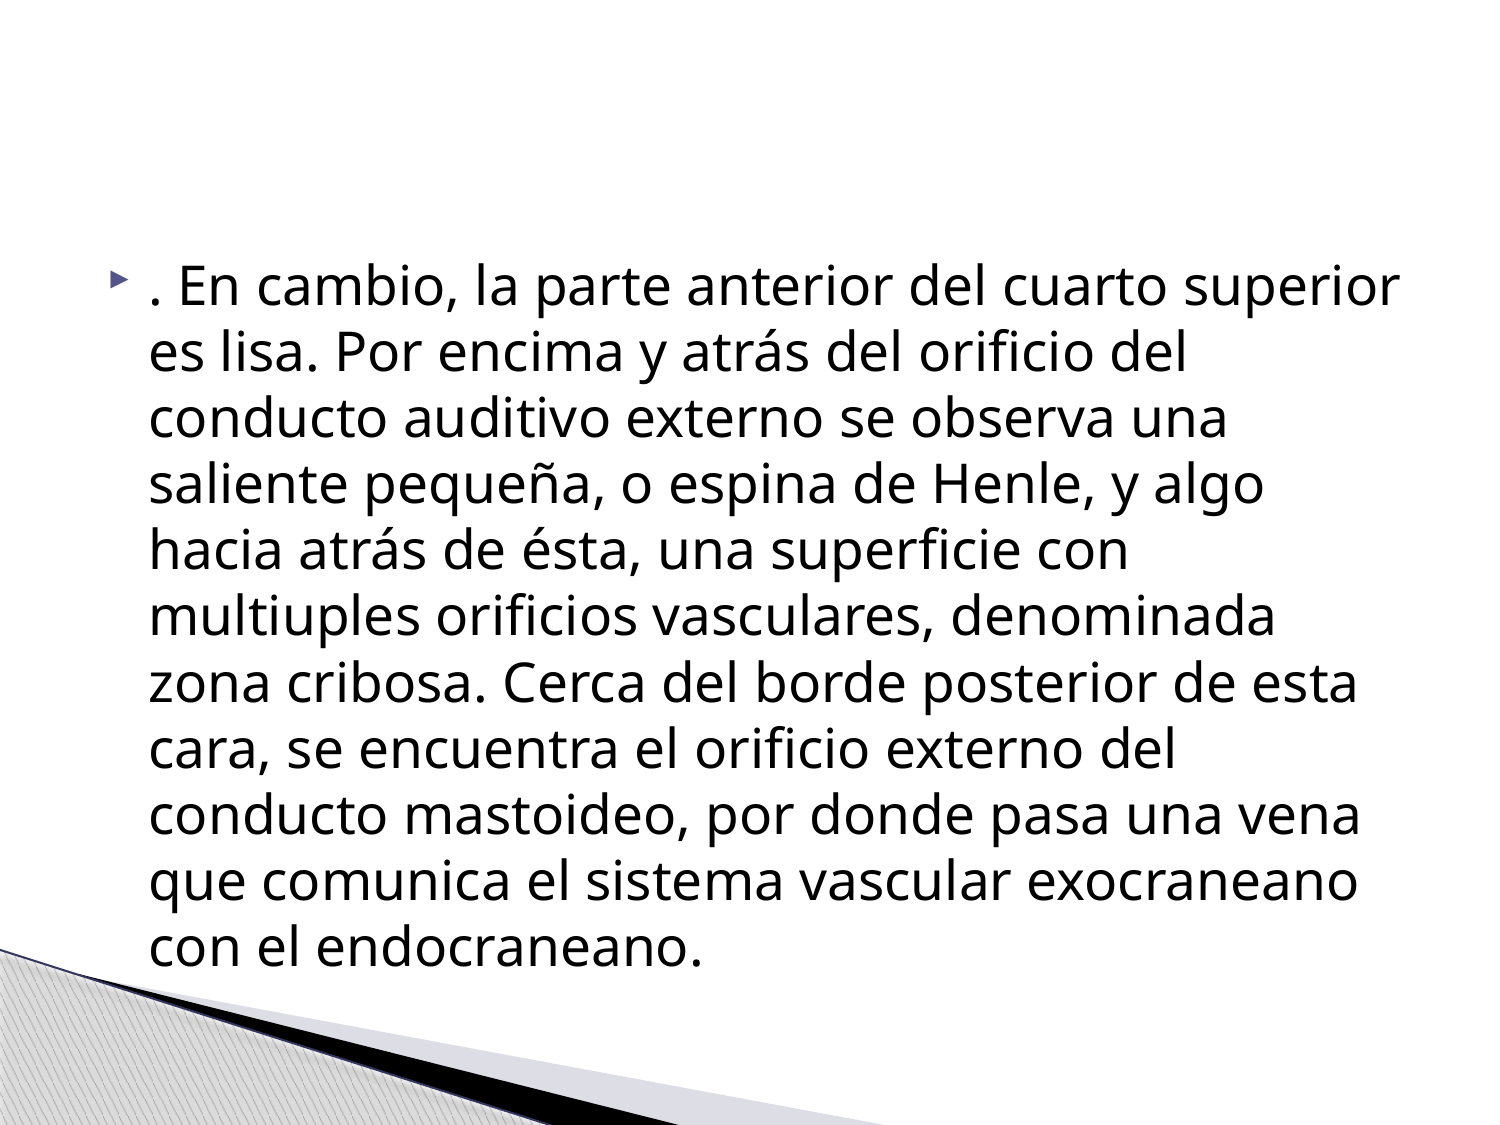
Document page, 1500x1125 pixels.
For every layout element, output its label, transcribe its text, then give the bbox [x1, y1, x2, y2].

list . En cambio, la parte anterior del cuarto superior es lisa. Por encima y atrás del orificio del conducto auditivo externo se observa una saliente pequeña, o espina de Henle, y algo hacia atrás de ésta, una superficie con multiuples orificios vasculares, denominada zona cribosa. Cerca del borde posterior de esta cara, se encuentra el orificio externo del conducto mastoideo, por donde pasa una vena que comunica el sistema vascular exocraneano con el endocraneano. [75, 243, 1425, 986]
